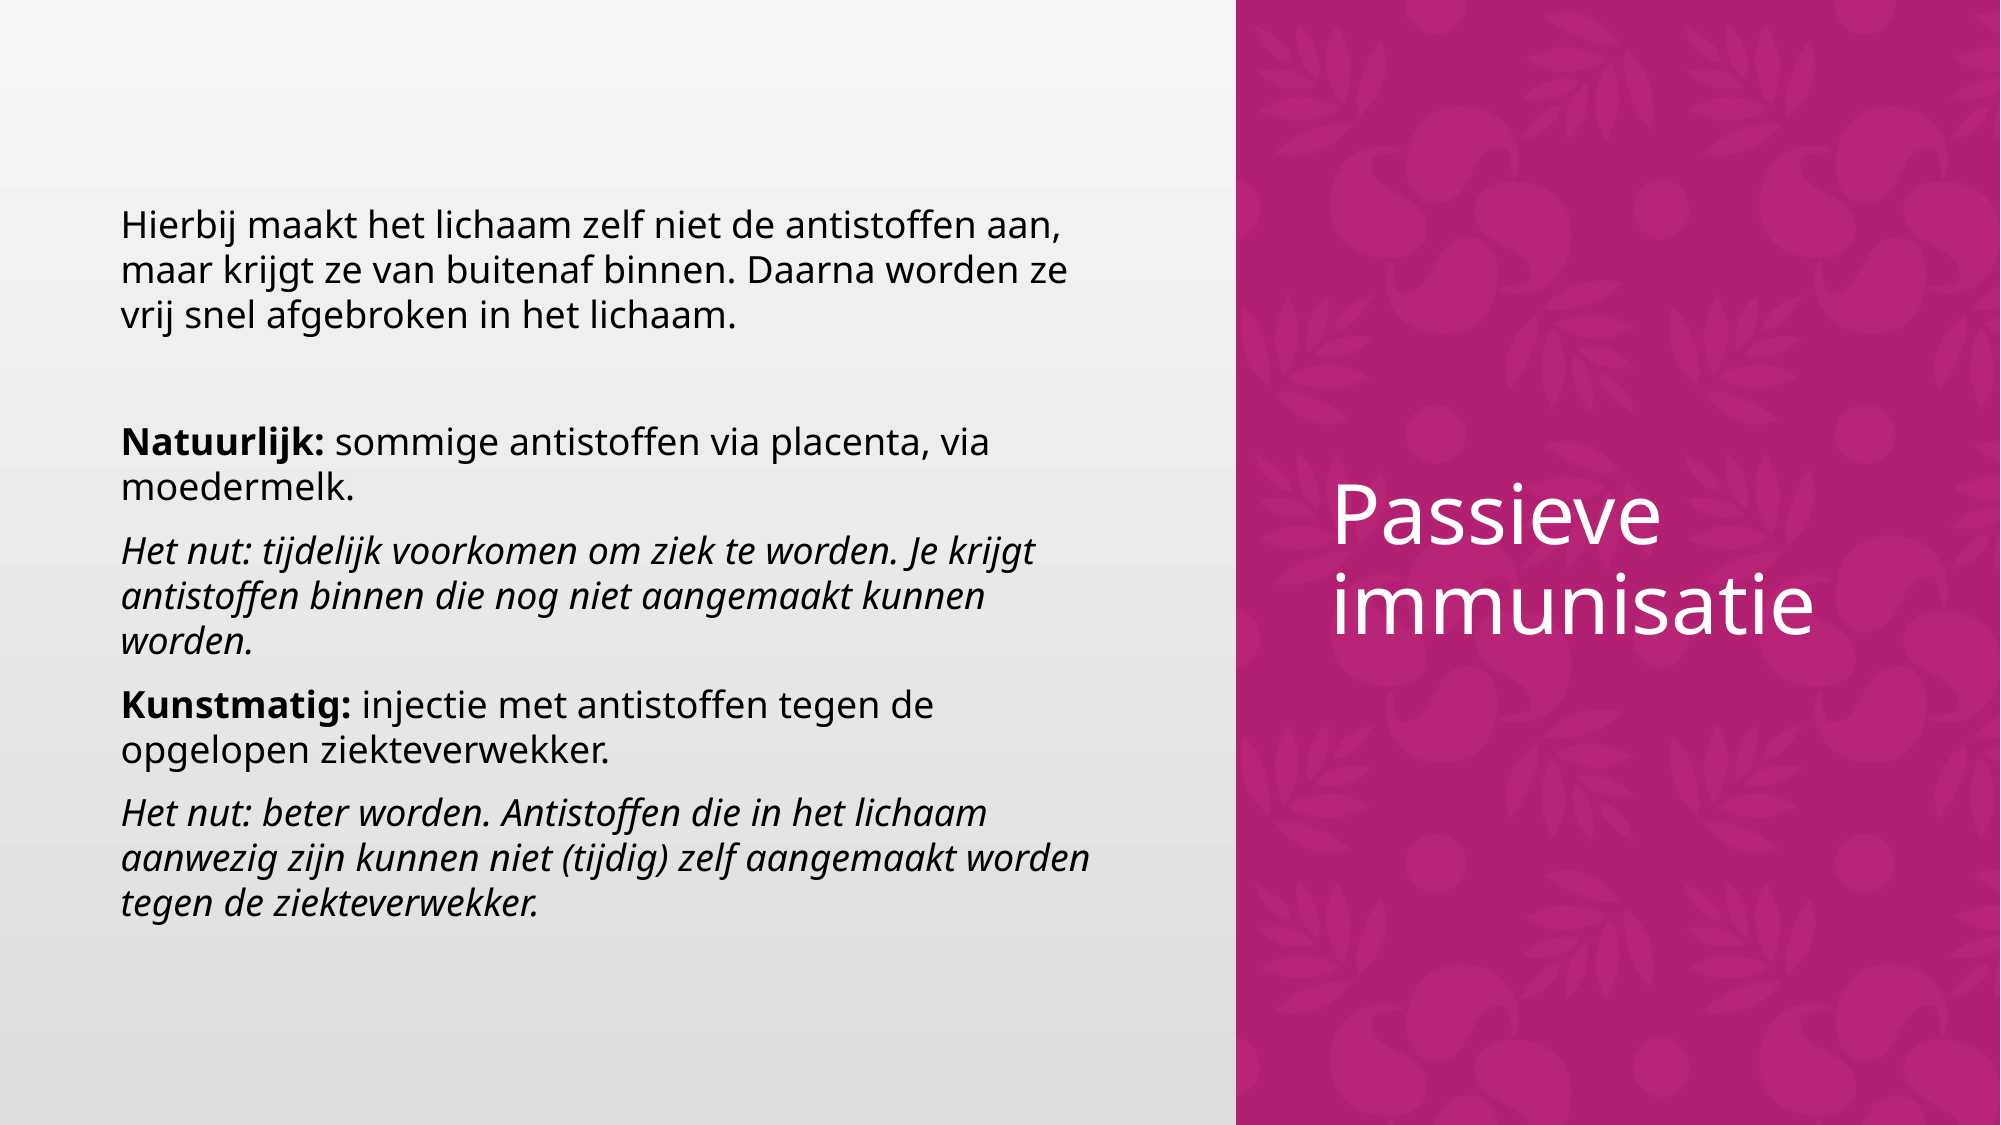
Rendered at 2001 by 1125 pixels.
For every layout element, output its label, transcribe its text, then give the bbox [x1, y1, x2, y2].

title Passieve immunisatie [1315, 191, 1922, 934]
text_box [0, 0, 1235, 1125]
list Hierbij maakt het lichaam zelf niet de antistoffen aan, maar krijgt ze van buitenaf binnen. Daarna worden ze vrij snel afgebroken in het lichaam. Natuurlijk: sommige antistoffen via placenta, via moedermelk. Het nut: tijdelijk voorkomen om ziek te worden. Je krijgt antistoffen binnen die nog niet aangemaakt kunnen worden. Kunstmatig: injectie met antistoffen tegen de opgelopen ziekteverwekker. Het nut: beter worden. Antistoffen die in het lichaam aanwezig zijn kunnen niet (tijdig) zelf aangemaakt worden tegen de ziekteverwekker. [105, 191, 1144, 934]
text_box [1235, 0, 2000, 1125]
